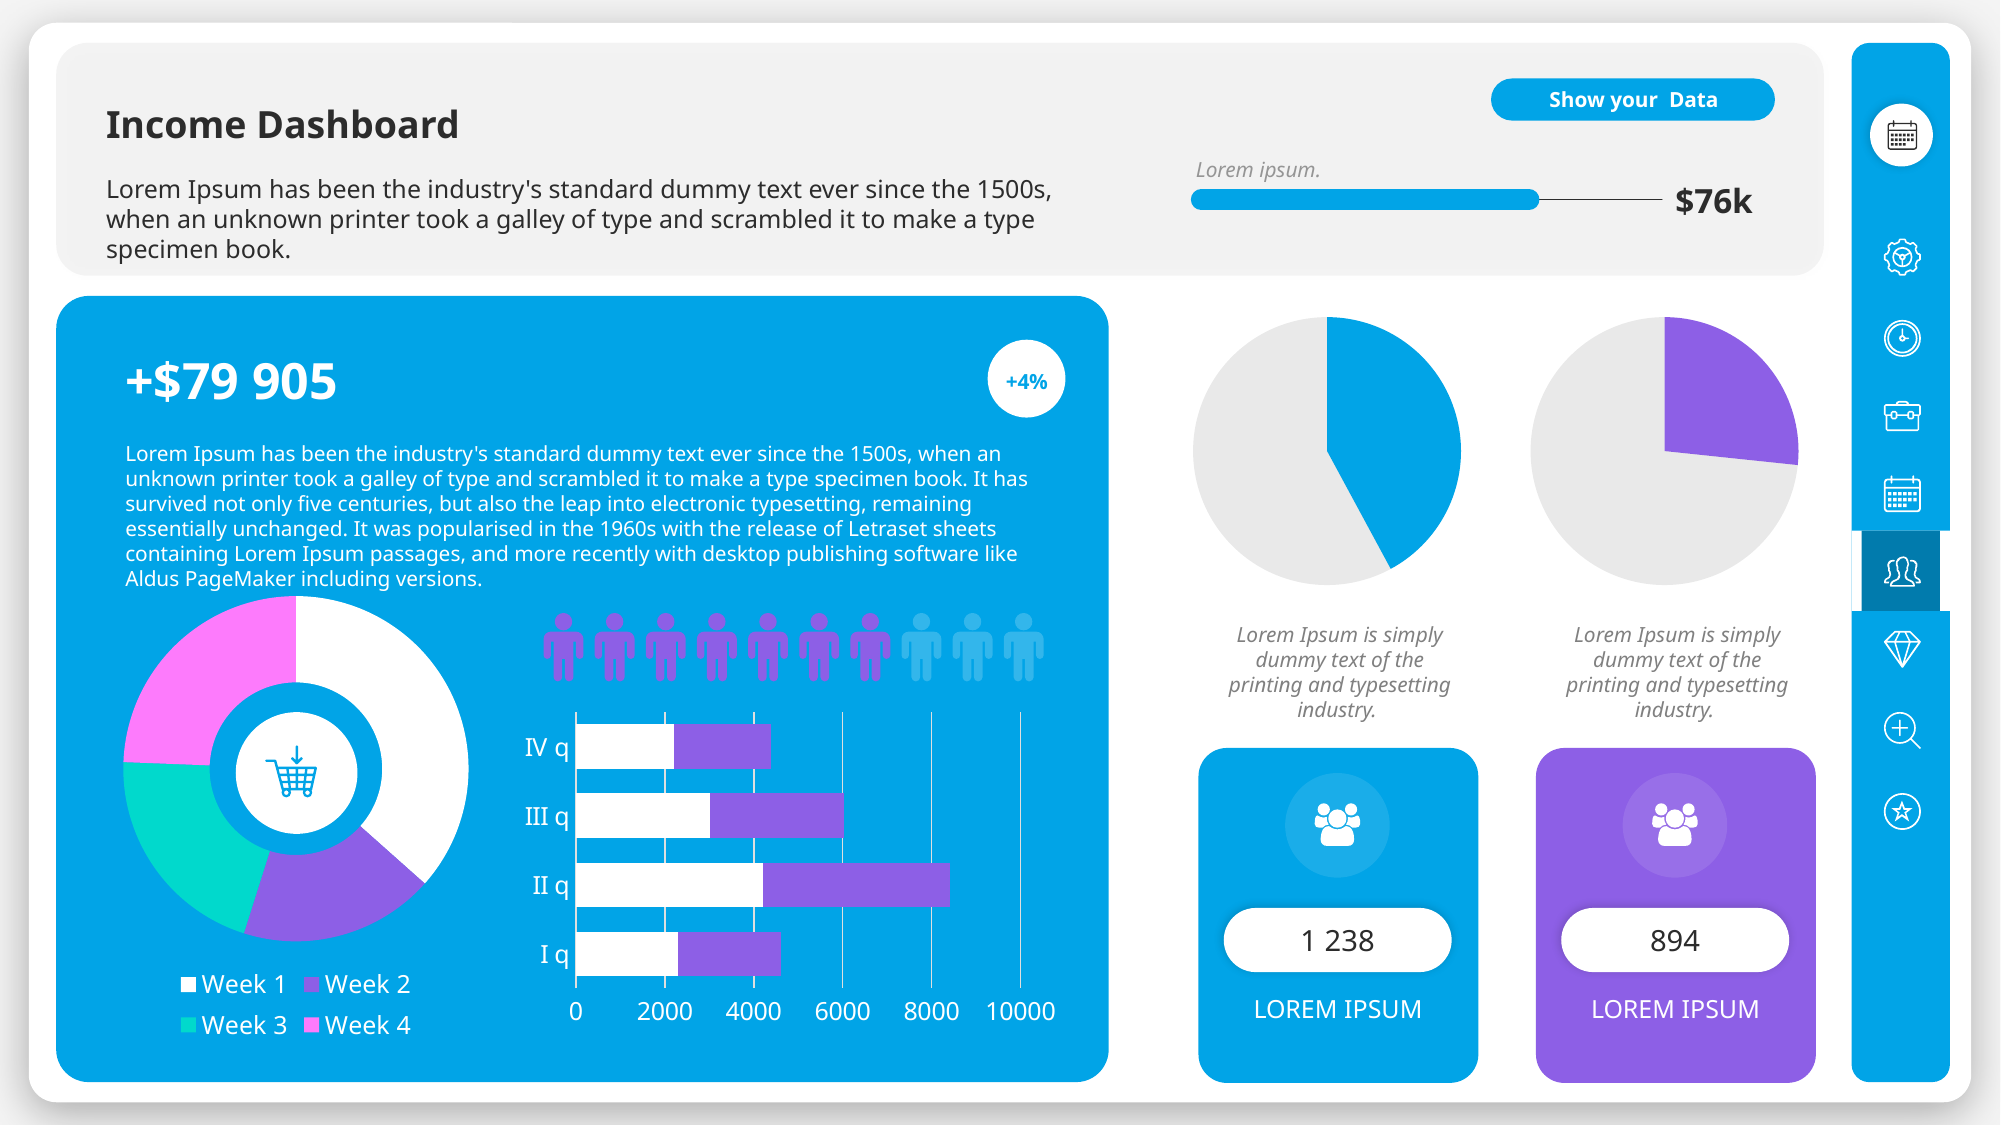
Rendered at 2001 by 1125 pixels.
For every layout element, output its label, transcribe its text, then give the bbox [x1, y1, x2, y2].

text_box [1851, 530, 1950, 611]
text_box [55, 41, 1825, 277]
text_box [1883, 238, 1921, 276]
text_box $76k [1660, 172, 1803, 227]
text_box +4% [998, 361, 1056, 401]
text_box [987, 339, 1066, 418]
text_box [1284, 771, 1391, 879]
chart [1519, 316, 1817, 586]
text_box [1883, 630, 1921, 668]
text_box LOREM IPSUM [1530, 986, 1822, 1032]
text_box Lorem Ipsum has been the industry's standard dummy text ever since the 1500s, when an unknown printer took a galley of type and scrambled it to make a type specimen book. [91, 166, 1109, 272]
text_box [1314, 803, 1361, 846]
text_box [1534, 1032, 1817, 1084]
text_box 894 [1560, 906, 1791, 974]
text_box [1534, 746, 1817, 986]
text_box [1197, 746, 1480, 986]
text_box [1883, 400, 1921, 432]
text_box [1869, 102, 1934, 168]
text_box Lorem ipsum. [1184, 149, 1472, 190]
text_box [952, 612, 993, 682]
text_box [1887, 120, 1918, 150]
text_box [1197, 1032, 1480, 1084]
text_box [850, 612, 891, 682]
chart [513, 705, 1067, 1036]
chart [91, 586, 501, 1049]
text_box [543, 612, 584, 682]
text_box [1883, 319, 1921, 357]
text_box [1883, 711, 1921, 749]
text_box [748, 612, 788, 682]
text_box Lorem Ipsum has been the industry's standard dummy text ever since the 1500s, when an unknown printer took a galley of type and scrambled it to make a type specimen book. It has survived not only five centuries, but also the leap into electronic typesetting, remaining essentially unchanged. It was popularised in the 1960s with the release of Letraset sheets containing Lorem Ipsum passages, and more recently with desktop publishing software like Aldus PageMaker including versions. [110, 433, 1077, 598]
text_box [1883, 793, 1921, 830]
text_box Lorem Ipsum is simply dummy text of the printing and typesetting industry. [1205, 614, 1475, 730]
text_box 1 238 [1222, 906, 1453, 974]
text_box Income Dashboard [91, 93, 1109, 154]
text_box [696, 612, 737, 682]
chart [1182, 316, 1480, 586]
text_box [1621, 771, 1729, 879]
text_box [56, 295, 1109, 1083]
text_box [1003, 612, 1044, 682]
text_box [1883, 475, 1921, 513]
text_box [799, 612, 840, 682]
text_box Show your Data [1503, 79, 1765, 120]
text_box [1652, 803, 1698, 846]
text_box [1489, 79, 1503, 120]
text_box Lorem Ipsum is simply dummy text of the printing and typesetting industry. [1542, 614, 1812, 730]
text_box +$79 905 [110, 341, 943, 417]
text_box [645, 612, 686, 682]
text_box [1850, 41, 1951, 1084]
text_box LOREM IPSUM [1192, 986, 1484, 1032]
text_box [1765, 80, 1777, 119]
text_box [901, 612, 942, 682]
text_box [594, 612, 635, 682]
